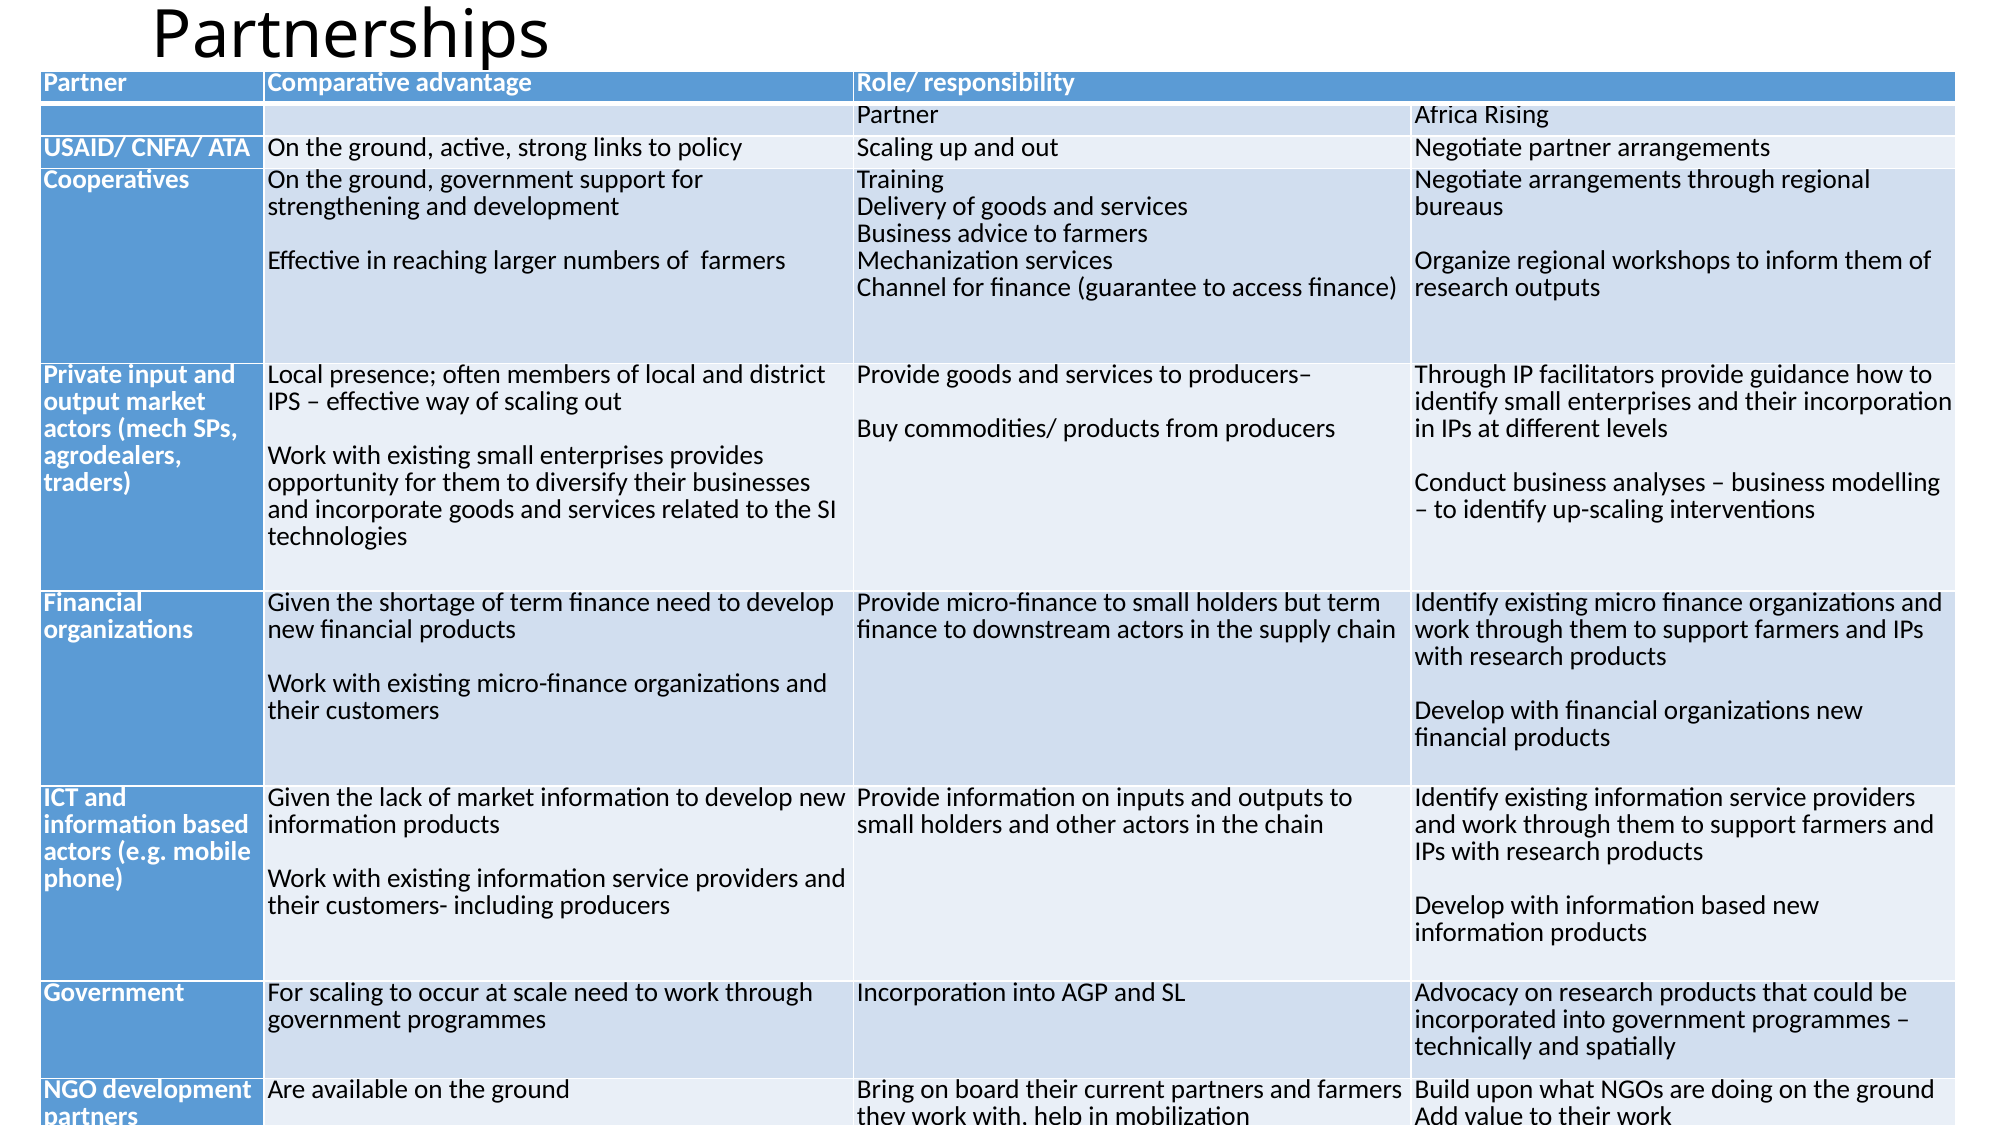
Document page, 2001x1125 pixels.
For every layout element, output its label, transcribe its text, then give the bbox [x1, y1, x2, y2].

table_cell Incorporation into AGP and SL [854, 982, 1410, 1078]
table_cell Local presence; often members of local and district IPS – effective way of scaling out Work with existing small enterprises provides opportunity for them to diversify their businesses and incorporate goods and services related to the SI technologies [265, 364, 853, 590]
table_cell Cooperatives [41, 169, 263, 363]
table_cell Provide goods and services to producers– Buy commodities/ products from producers [854, 364, 1410, 590]
table_header Role/ responsibility [854, 72, 1955, 101]
table_header Partner [41, 72, 263, 101]
table_cell Government [41, 982, 263, 1078]
table_cell ICT and information based actors (e.g. mobile phone) [41, 787, 263, 980]
table_cell Identify existing information service providers and work through them to support farmers and IPs with research products Develop with information based new information products [1412, 787, 1955, 980]
table_cell Partner [854, 106, 1410, 135]
table_cell Through IP facilitators provide guidance how to identify small enterprises and their incorporation in IPs at different levels Conduct business analyses – business modelling – to identify up-scaling interventions [1412, 364, 1955, 590]
table_cell On the ground, active, strong links to policy [265, 137, 853, 168]
table_cell Given the lack of market information to develop new information products Work with existing information service providers and their customers- including producers [265, 787, 853, 980]
table_cell Africa Rising [1412, 106, 1955, 135]
table_cell Provide micro-finance to small holders but term finance to downstream actors in the supply chain [854, 592, 1410, 785]
table_cell Training Delivery of goods and services Business advice to farmers Mechanization services Channel for finance (guarantee to access finance) [854, 169, 1410, 363]
table_cell NGO development partners [41, 1079, 263, 1125]
table_cell Advocacy on research products that could be incorporated into government programmes – technically and spatially [1412, 982, 1955, 1078]
table_cell USAID/ CNFA/ ATA [41, 137, 263, 168]
table_cell Financial organizations [41, 592, 263, 785]
table_cell Are available on the ground [265, 1079, 853, 1125]
table_cell Build upon what NGOs are doing on the ground Add value to their work [1412, 1079, 1955, 1125]
table_cell Given the shortage of term finance need to develop new financial products Work with existing micro-finance organizations and their customers [265, 592, 853, 785]
table_cell Negotiate arrangements through regional bureaus Organize regional workshops to inform them of research outputs [1412, 169, 1955, 363]
table_cell Provide information on inputs and outputs to small holders and other actors in the chain [854, 787, 1410, 980]
table_cell Identify existing micro finance organizations and work through them to support farmers and IPs with research products Develop with financial organizations new financial products [1412, 592, 1955, 785]
table_cell Negotiate partner arrangements [1412, 137, 1955, 168]
table_cell For scaling to occur at scale need to work through government programmes [265, 982, 853, 1078]
table_cell Private input and output market actors (mech SPs, agrodealers, traders) [41, 364, 263, 590]
table_cell [265, 106, 853, 135]
table_cell Bring on board their current partners and farmers they work with, help in mobilization [854, 1079, 1410, 1125]
table_cell On the ground, government support for strengthening and development Effective in reaching larger numbers of farmers [265, 169, 853, 363]
table_header Comparative advantage [265, 72, 853, 101]
table_cell Scaling up and out [854, 137, 1410, 168]
table_cell [41, 106, 263, 135]
title Partnerships [136, 0, 1862, 70]
